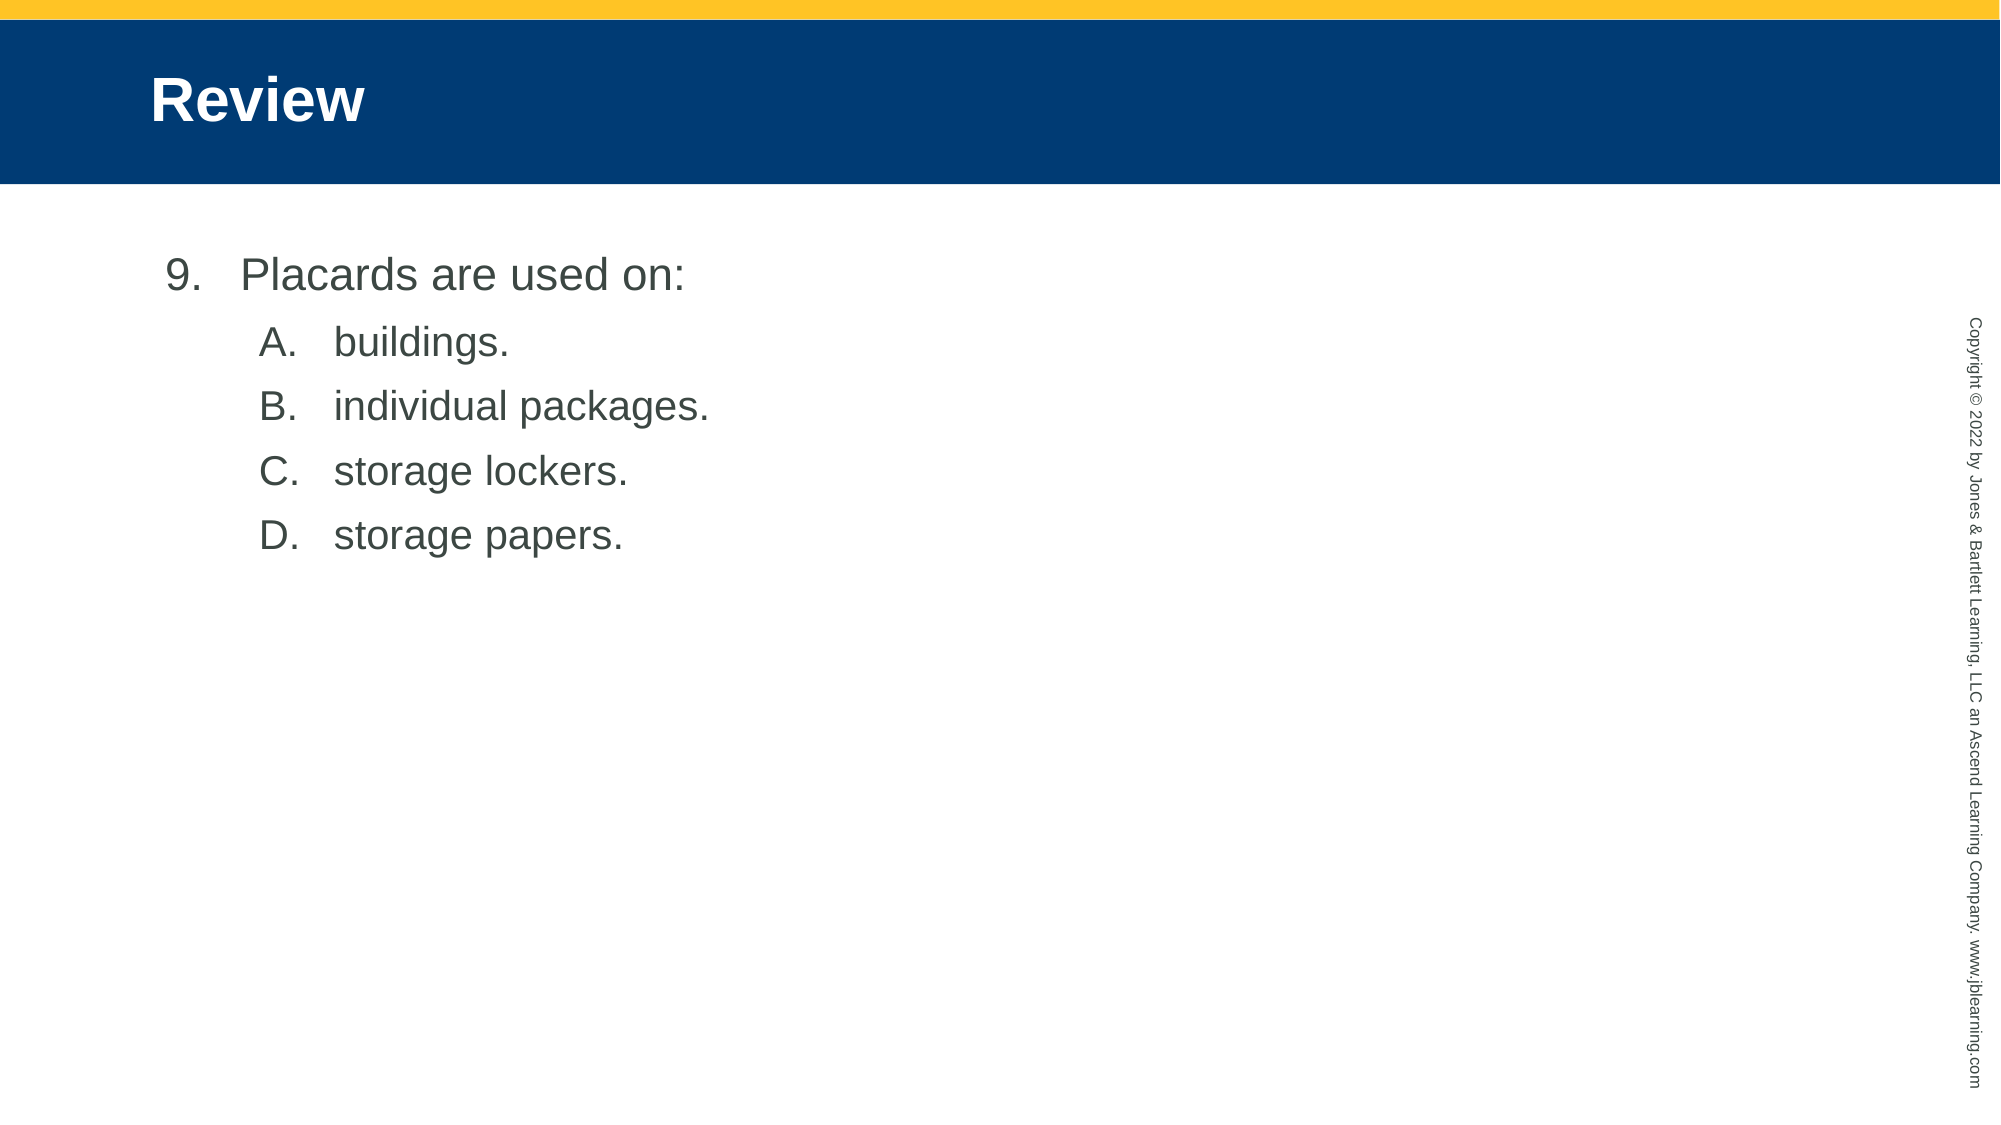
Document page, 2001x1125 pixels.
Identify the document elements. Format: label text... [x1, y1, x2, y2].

list Placards are used on: buildings. individual packages. storage lockers. storage papers. [150, 237, 1850, 1025]
title Review [0, 19, 2000, 185]
